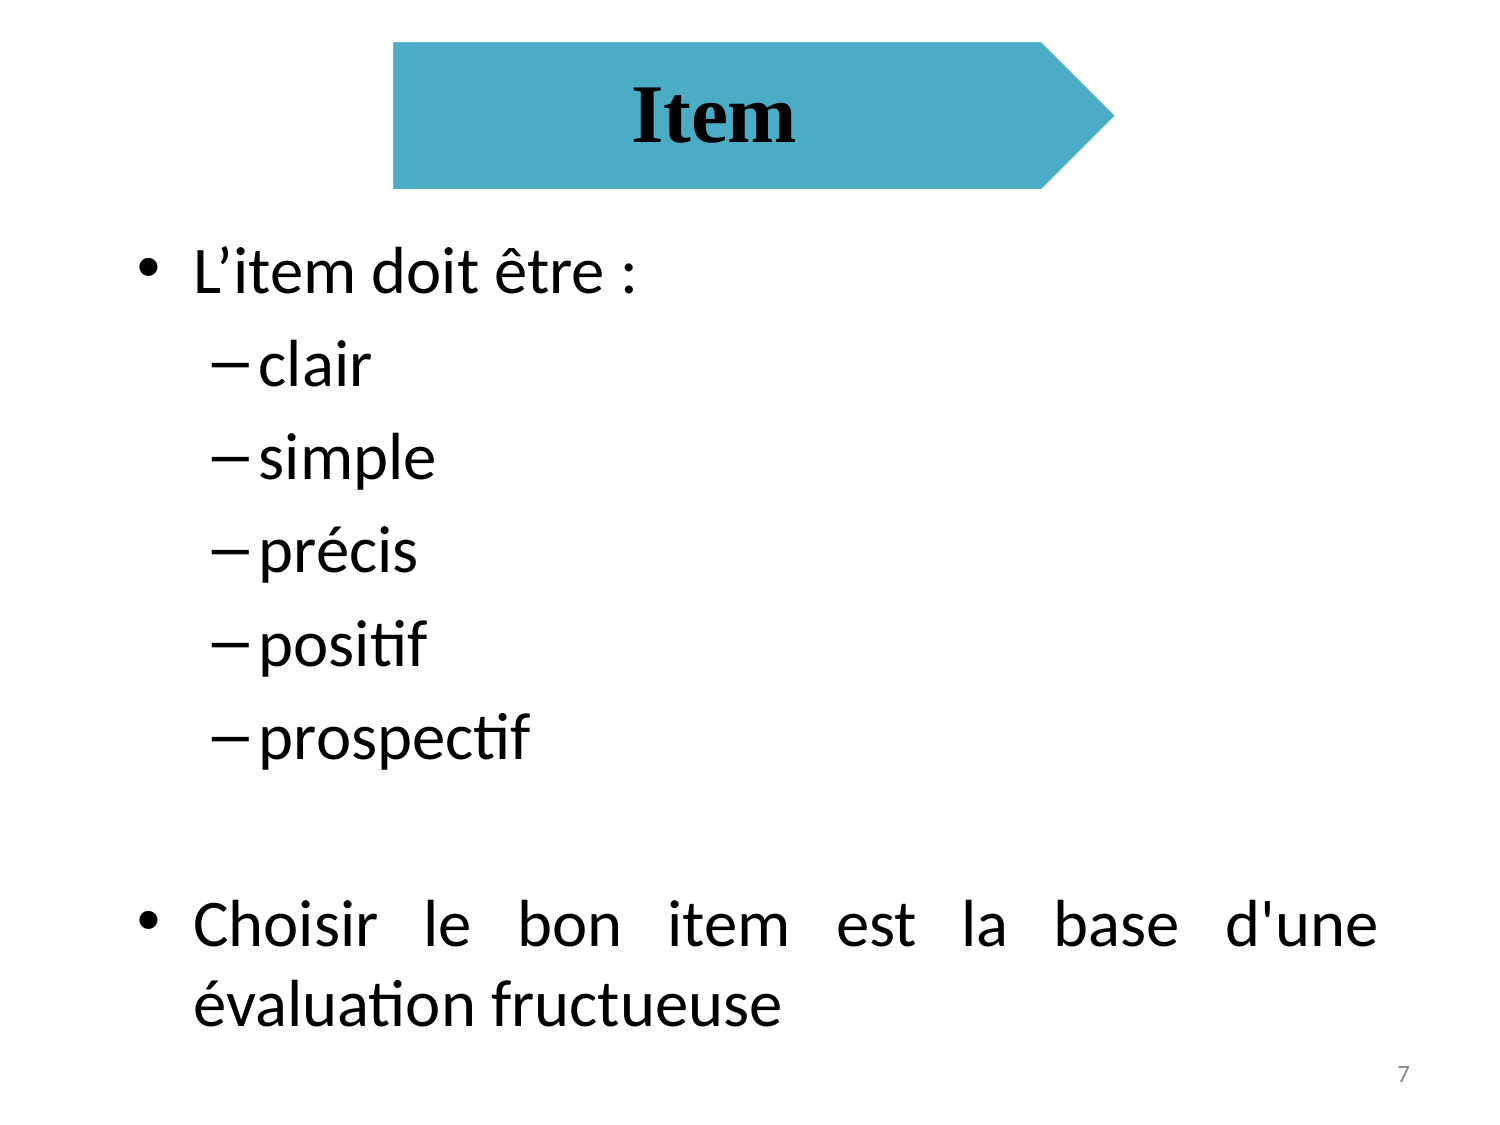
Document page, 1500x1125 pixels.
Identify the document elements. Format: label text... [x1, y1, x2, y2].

text_box L’item doit être : clair simple précis positif prospectif Choisir le bon item est la base d'une évaluation fructueuse [122, 218, 1394, 1043]
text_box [390, 39, 1118, 192]
slide_number 7 [1074, 1042, 1425, 1103]
